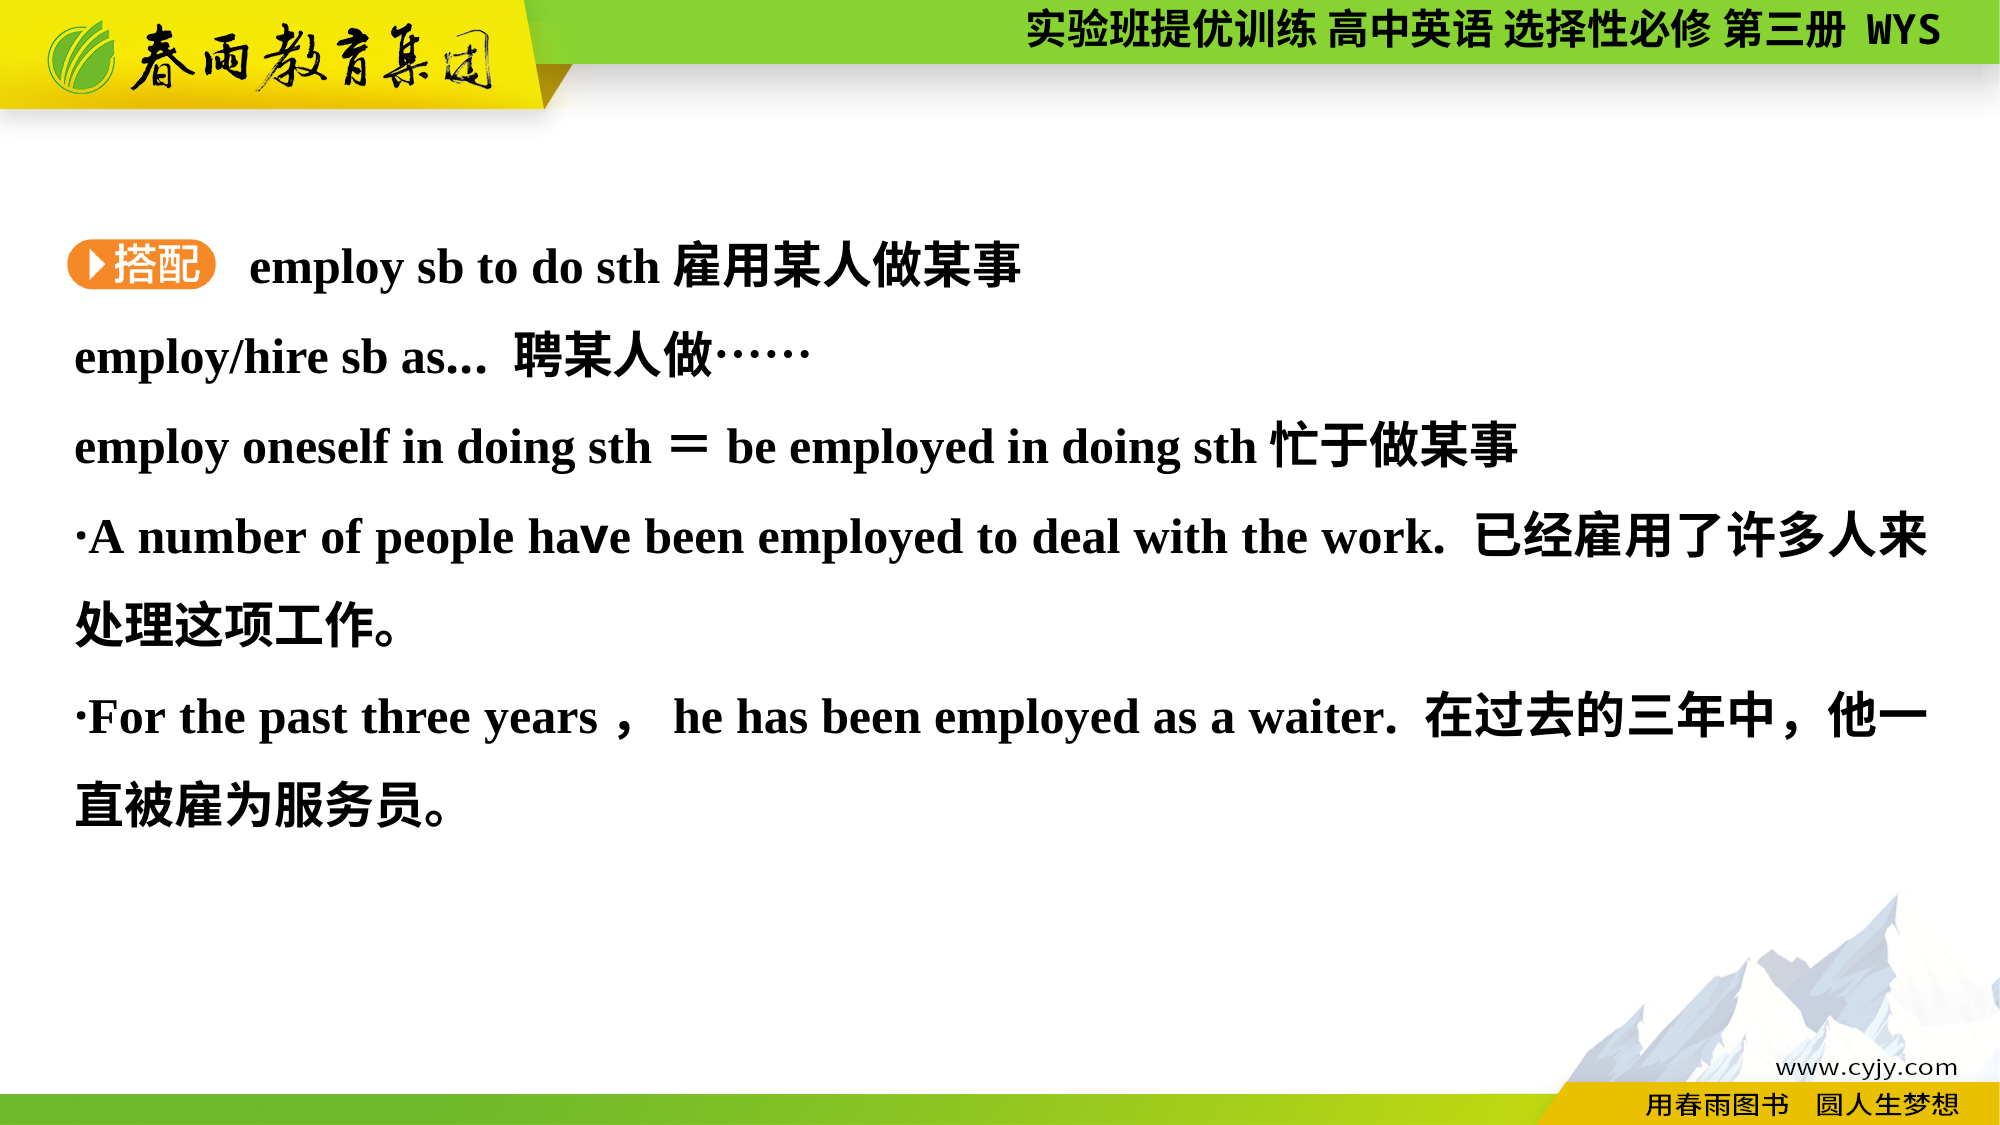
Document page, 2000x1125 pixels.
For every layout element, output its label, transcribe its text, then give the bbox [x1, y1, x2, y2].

list employ sb to do sth雇用某人做某事 employ/hire sb as... 聘某人做…… employ oneself in doing sth＝be employed in doing sth忙于做某事 ·A number of people have been employed to deal with the work. 已经雇用了许多人来处理这项工作。 ·For the past three years，he has been employed as a waiter. 在过去的三年中，他一直被雇为服务员。 [59, 196, 1944, 848]
picture [0, 0, 2000, 1125]
